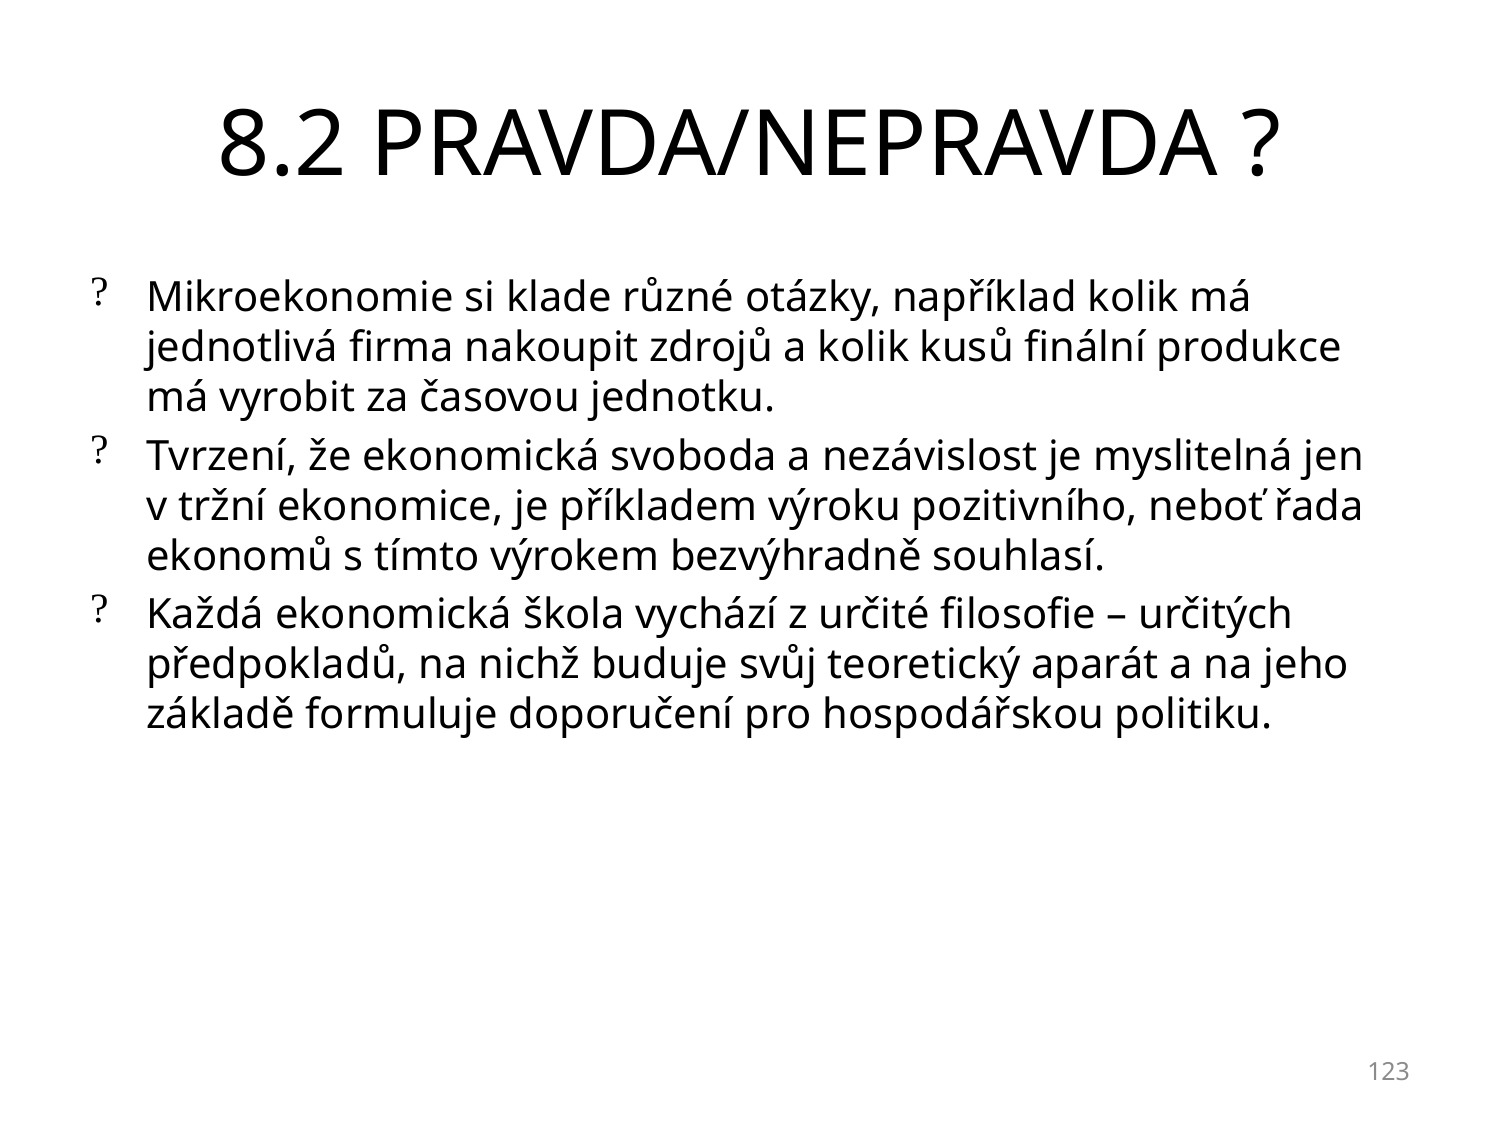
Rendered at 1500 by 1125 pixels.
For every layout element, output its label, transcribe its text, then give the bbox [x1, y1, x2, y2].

list Mikroekonomie si klade různé otázky, například kolik má jednotlivá firma nakoupit zdrojů a kolik kusů finální produkce má vyrobit za časovou jednotku. Tvrzení, že ekonomická svoboda a nezávislost je myslitelná jen v tržní ekonomice, je příkladem výroku pozitivního, neboť řada ekonomů s tímto výrokem bezvýhradně souhlasí. Každá ekonomická škola vychází z určité filosofie – určitých předpokladů, na nichž buduje svůj teoretický aparát a na jeho základě formuluje doporučení pro hospodářskou politiku. [75, 262, 1425, 1005]
title 8.2 PRAVDA/NEPRAVDA ? [75, 45, 1425, 233]
slide_number 123 [1074, 1042, 1425, 1103]
